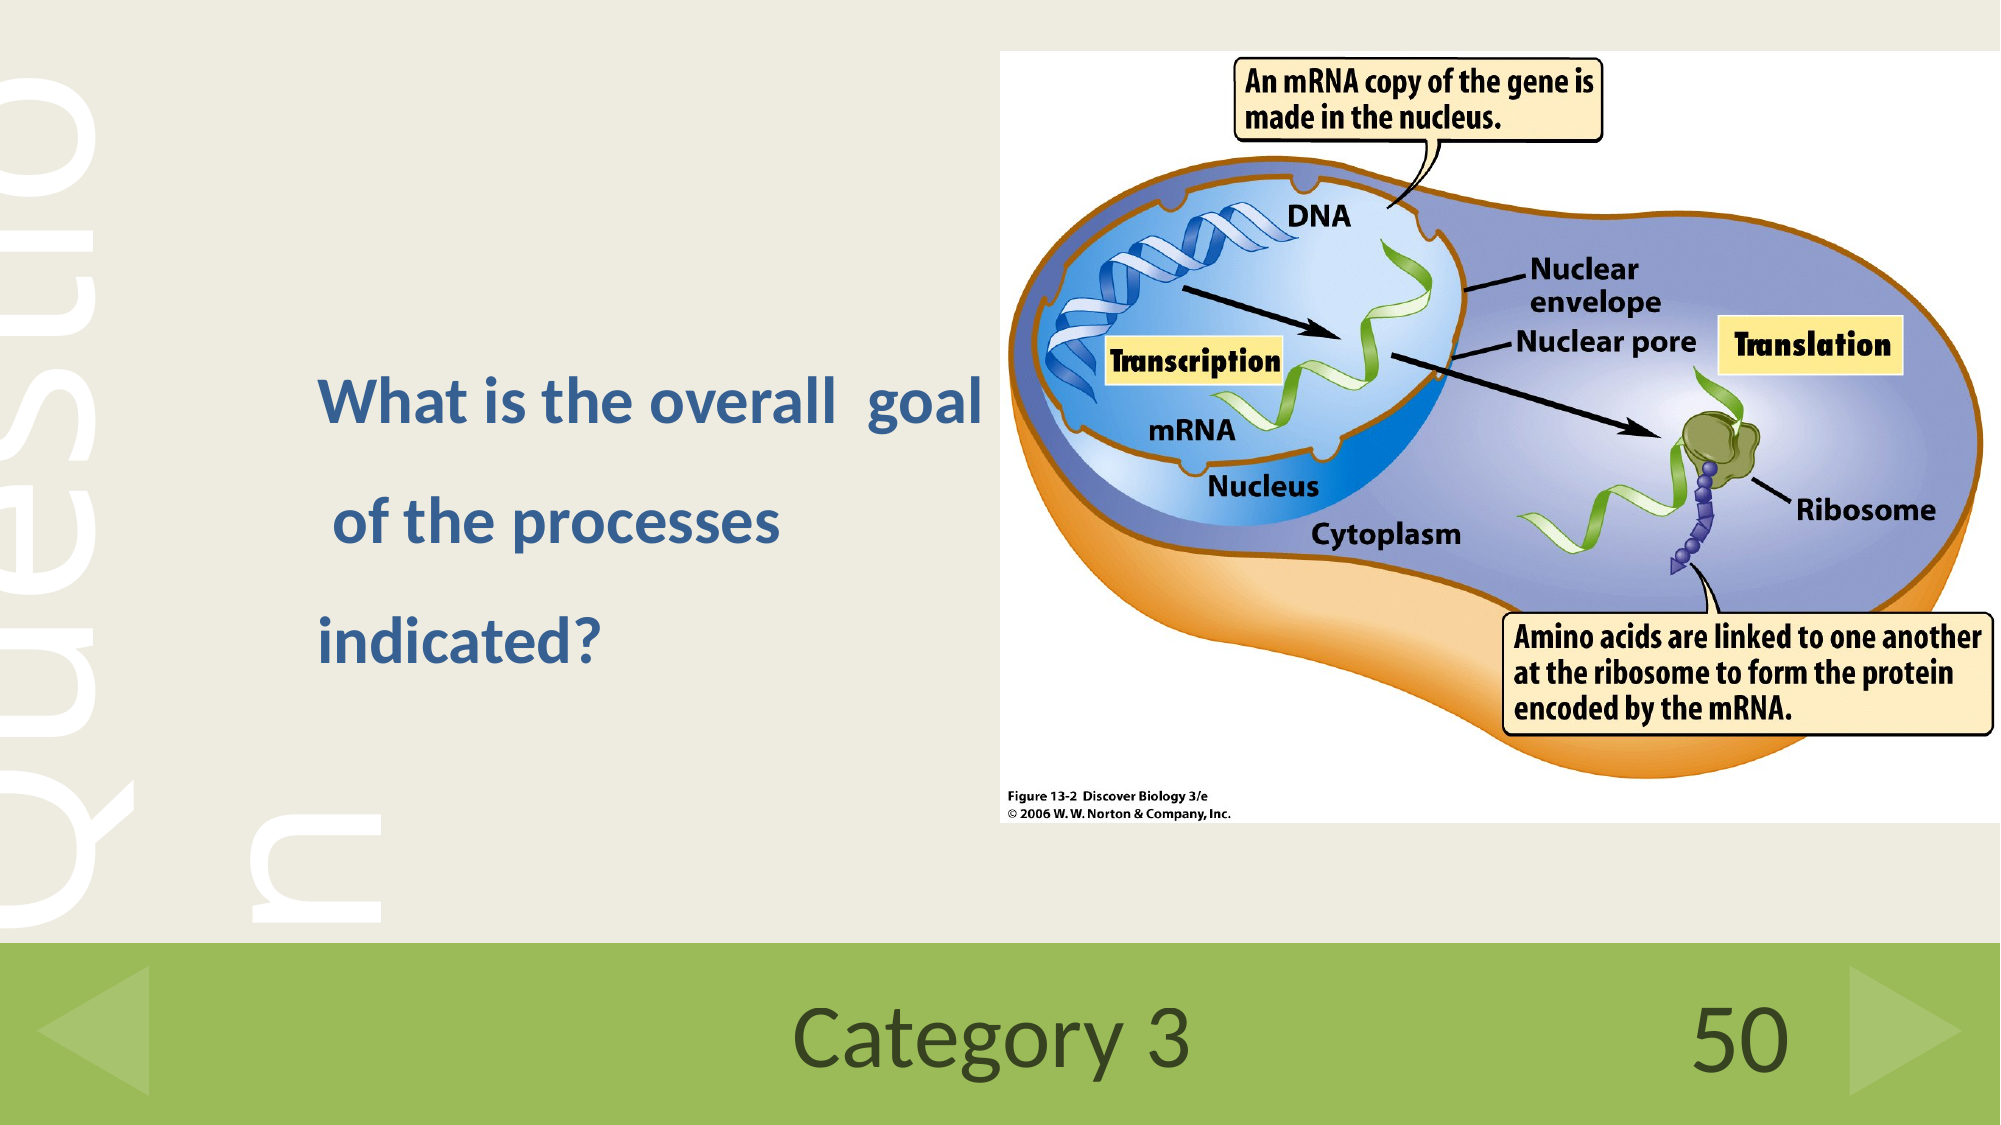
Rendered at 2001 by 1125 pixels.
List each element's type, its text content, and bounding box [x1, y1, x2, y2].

picture [1000, 51, 2000, 824]
title Category 3 [92, 937, 1893, 1125]
list What is the overall goal of the processes indicated? [302, 139, 1001, 854]
